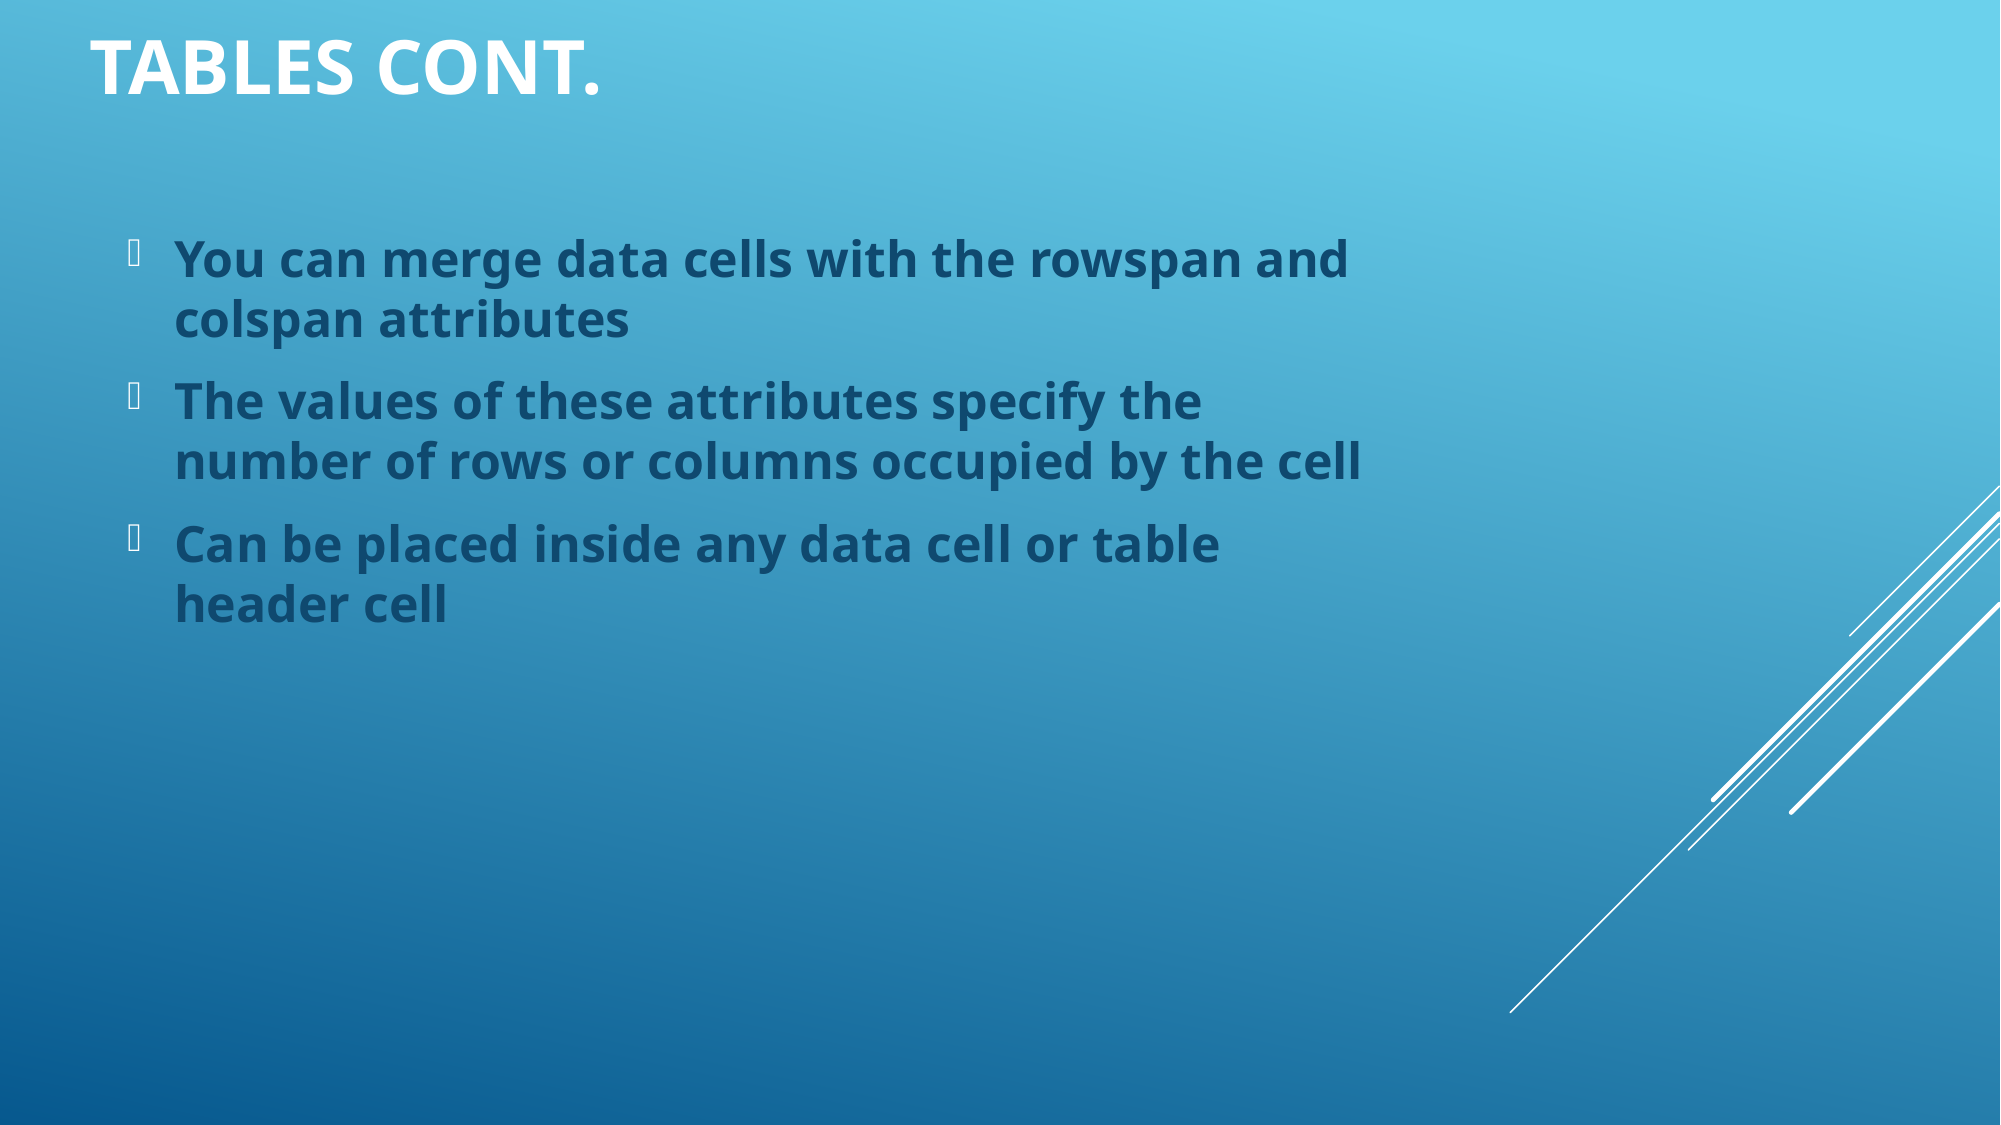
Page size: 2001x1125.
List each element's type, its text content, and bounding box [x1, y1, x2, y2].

text_box You can merge data cells with the rowspan and colspan attributes The values of these attributes specify the number of rows or columns occupied by the cell Can be placed inside any data cell or table header cell [112, 219, 1425, 1025]
text_box Tables Cont. [74, 12, 1425, 152]
